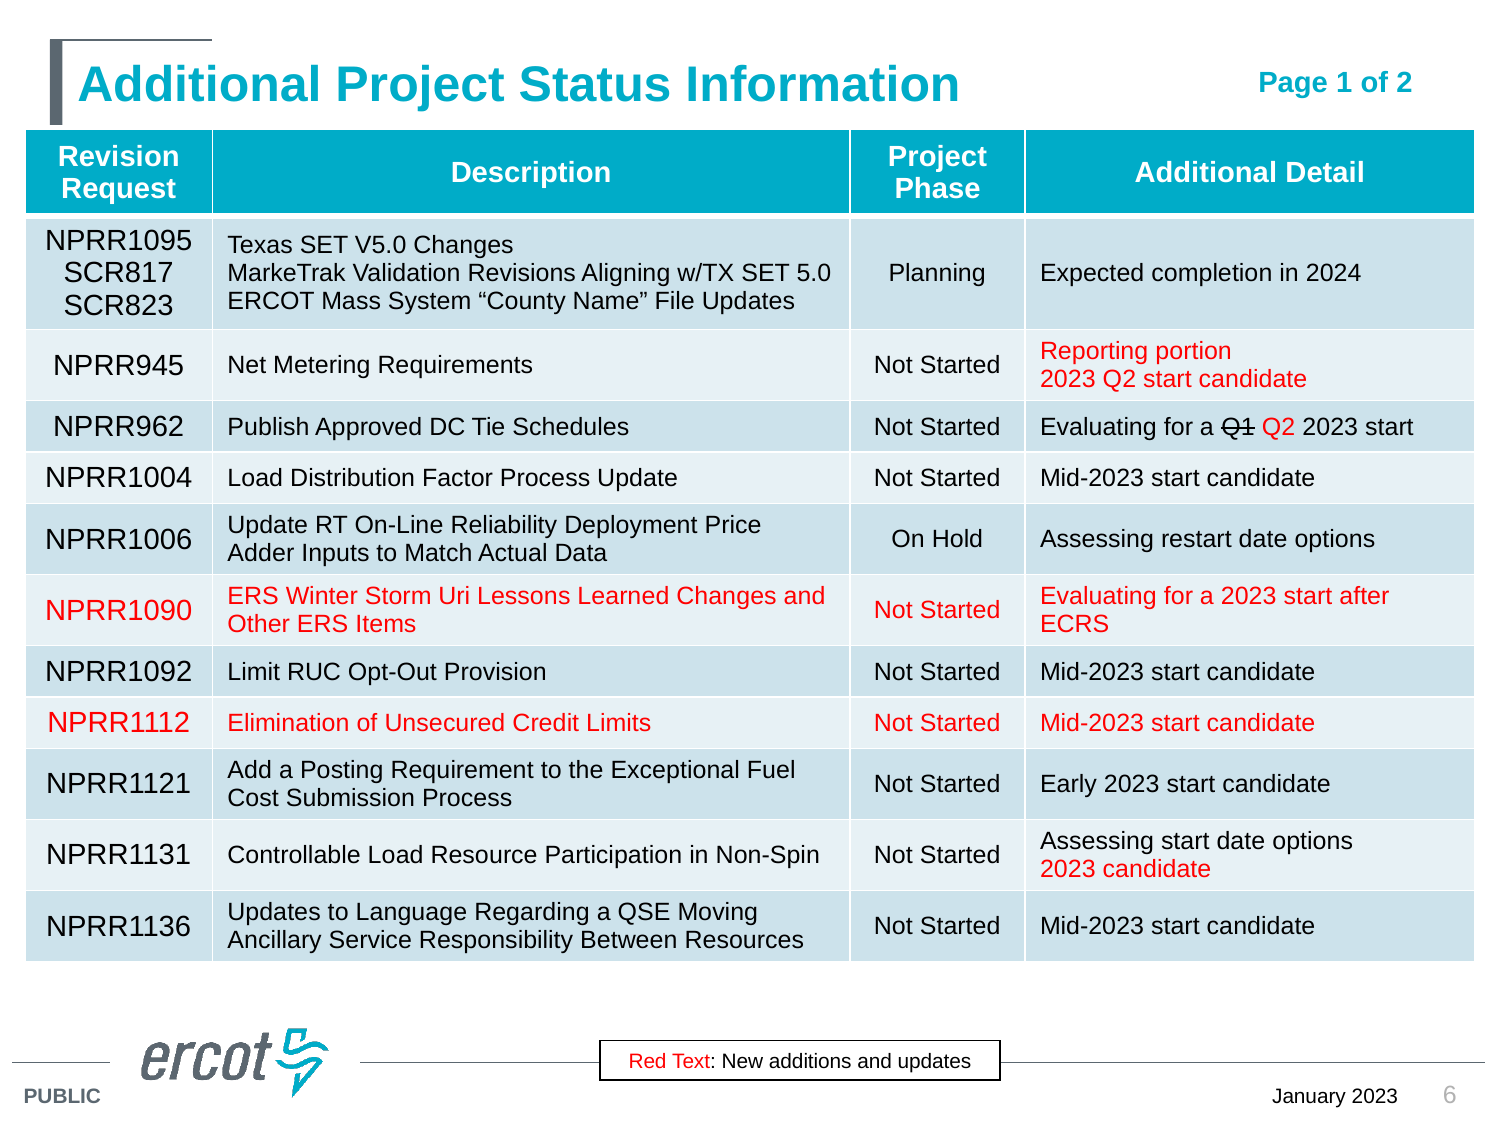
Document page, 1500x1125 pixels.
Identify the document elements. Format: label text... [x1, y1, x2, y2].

picture [137, 1024, 332, 1100]
table_cell Elimination of Unsecured Credit Limits [213, 698, 849, 748]
table_cell Early 2023 start candidate [1026, 749, 1474, 819]
slide_number 6 [1412, 1076, 1488, 1112]
table_cell NPRR1090 [26, 575, 212, 645]
table_cell NPRR1092 [26, 646, 212, 696]
table_cell Not Started [851, 820, 1024, 890]
title Additional Project Status Information [62, 44, 1000, 128]
table_cell Evaluating for a Q1 Q2 2023 start [1026, 401, 1474, 451]
table_cell Planning [851, 219, 1024, 329]
text_box Page 1 of 2 [1243, 55, 1453, 110]
table_cell Mid-2023 start candidate [1026, 646, 1474, 696]
table_cell On Hold [851, 504, 1024, 574]
table_cell NPRR1004 [26, 453, 212, 503]
table_cell Mid-2023 start candidate [1026, 891, 1474, 961]
table_cell Mid-2023 start candidate [1026, 453, 1474, 503]
table_cell Not Started [851, 749, 1024, 819]
table_cell NPRR1006 [26, 504, 212, 574]
table_cell Not Started [851, 453, 1024, 503]
table_cell Not Started [851, 330, 1024, 400]
table_cell NPRR1136 [26, 891, 212, 961]
table_cell Reporting portion 2023 Q2 start candidate [1026, 330, 1474, 400]
table_cell Net Metering Requirements [213, 330, 849, 400]
table_cell Assessing restart date options [1026, 504, 1474, 574]
table_cell NPRR945 [26, 330, 212, 400]
table_cell Not Started [851, 891, 1024, 961]
table_cell Texas SET V5.0 Changes MarkeTrak Validation Revisions Aligning w/TX SET 5.0 ERCOT Mass System “County Name” File Updates [213, 219, 849, 329]
table_cell Controllable Load Resource Participation in Non-Spin [213, 820, 849, 890]
table_cell Mid-2023 start candidate [1026, 698, 1474, 748]
table_cell Not Started [851, 401, 1024, 451]
table_cell NPRR962 [26, 401, 212, 451]
table_cell NPRR1131 [26, 820, 212, 890]
table_cell Limit RUC Opt-Out Provision [213, 646, 849, 696]
table_cell Evaluating for a 2023 start after ECRS [1026, 575, 1474, 645]
table_cell NPRR1121 [26, 749, 212, 819]
table_cell Expected completion in 2024 [1026, 219, 1474, 329]
table_header Revision Request [26, 130, 212, 213]
table_cell NPRR1095 SCR817 SCR823 [26, 219, 212, 329]
table_cell NPRR1112 [26, 698, 212, 748]
table_header Additional Detail [1026, 130, 1474, 213]
table_cell Add a Posting Requirement to the Exceptional Fuel Cost Submission Process [213, 749, 849, 819]
table_cell Load Distribution Factor Process Update [213, 453, 849, 503]
text_box Red Text: New additions and updates [600, 1040, 1000, 1081]
table_cell Publish Approved DC Tie Schedules [213, 401, 849, 451]
table_header Project Phase [851, 130, 1024, 213]
table_cell Not Started [851, 698, 1024, 748]
table_cell Not Started [851, 575, 1024, 645]
table_cell Assessing start date options 2023 candidate [1026, 820, 1474, 890]
table_cell ERS Winter Storm Uri Lessons Learned Changes and Other ERS Items [213, 575, 849, 645]
table_cell Update RT On-Line Reliability Deployment Price Adder Inputs to Match Actual Data [213, 504, 849, 574]
table_cell Not Started [851, 646, 1024, 696]
table_cell Updates to Language Regarding a QSE Moving Ancillary Service Responsibility Between Resources [213, 891, 849, 961]
table_header Description [213, 130, 849, 213]
